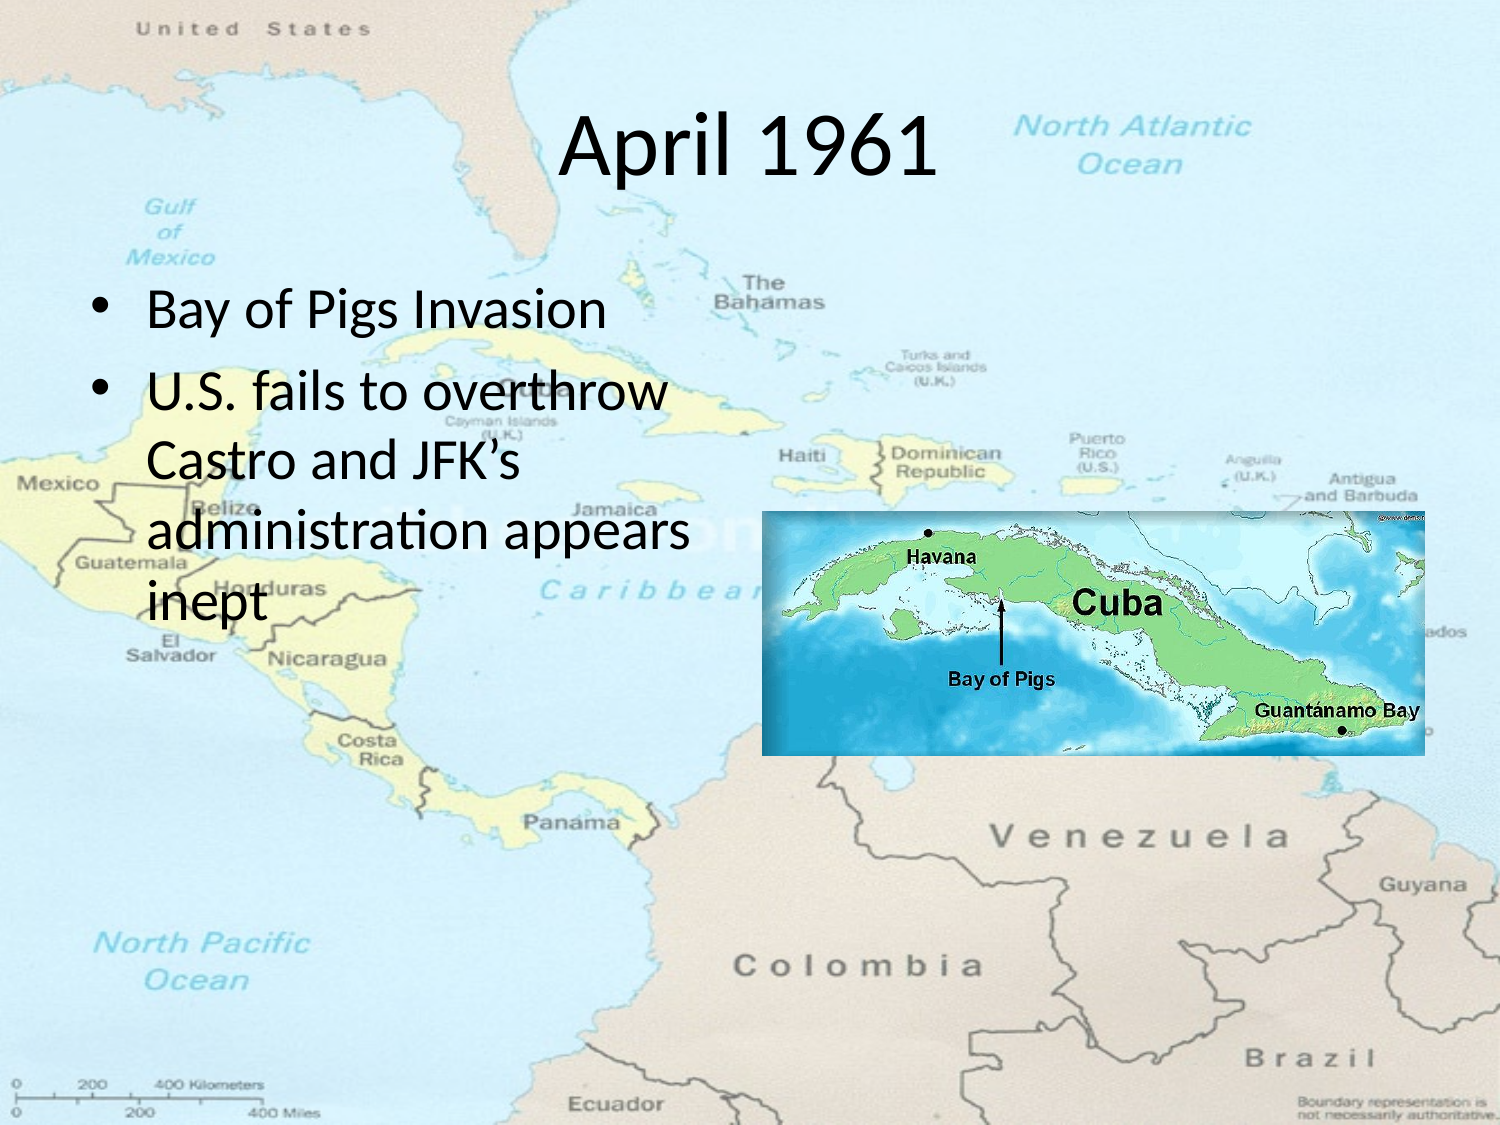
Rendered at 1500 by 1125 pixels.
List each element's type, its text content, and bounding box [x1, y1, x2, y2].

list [762, 262, 1426, 1006]
title April 1961 [75, 45, 1425, 233]
list Bay of Pigs Invasion U.S. fails to overthrow Castro and JFK’s administration appears inept [75, 262, 738, 1005]
